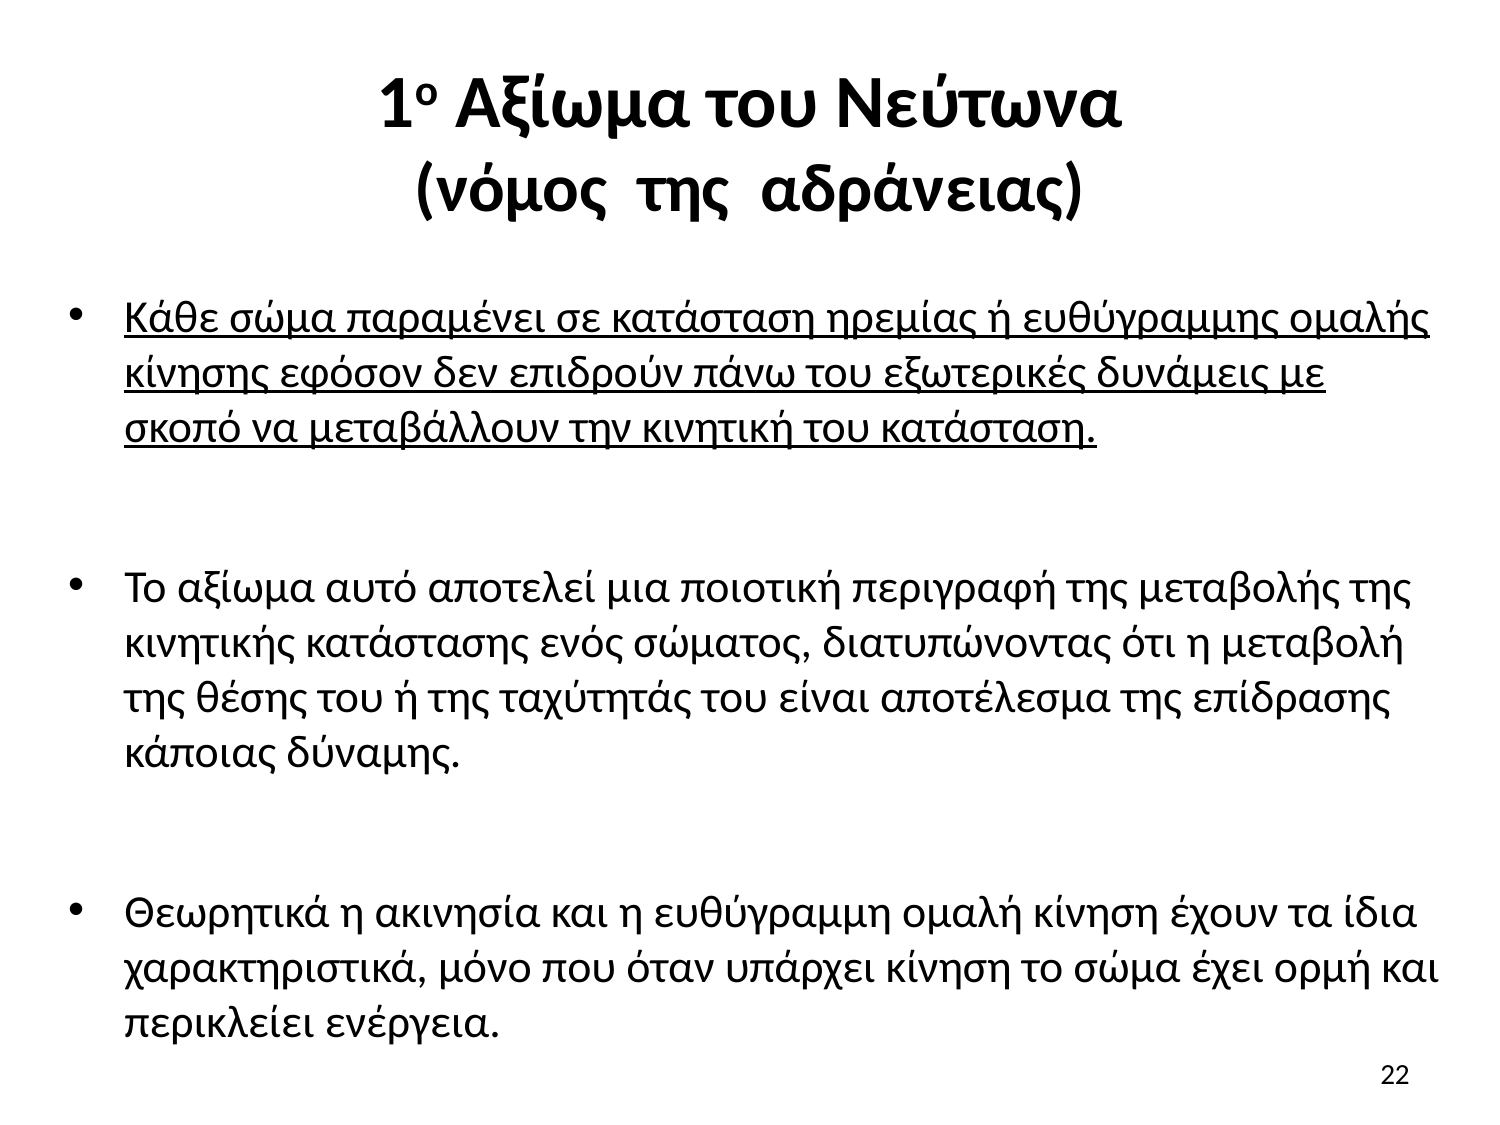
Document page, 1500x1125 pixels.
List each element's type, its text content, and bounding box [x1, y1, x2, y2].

title 1ο Αξίωμα του Νεύτωνα (νόμος της αδράνειας) [75, 45, 1425, 233]
list Κάθε σώμα παραμένει σε κατάσταση ηρεμίας ή ευθύγραμμης ομαλής κίνησης εφόσον δεν επιδρούν πάνω του εξωτερικές δυνάμεις με σκοπό να μεταβάλλουν την κινητική του κατάσταση. Το αξίωμα αυτό αποτελεί μια ποιοτική περιγραφή της μεταβολής της κινητικής κατάστασης ενός σώματος, διατυπώνοντας ότι η μεταβολή της θέσης του ή της ταχύτητάς του είναι αποτέλεσμα της επίδρασης κάποιας δύναμης. Θεωρητικά η ακινησία και η ευθύγραμμη ομαλή κίνηση έχουν τα ίδια χαρακτηριστικά, μόνο που όταν υπάρχει κίνηση το σώμα έχει ορμή και περικλείει ενέργεια. [53, 278, 1459, 1083]
slide_number 22 [1074, 1042, 1425, 1103]
